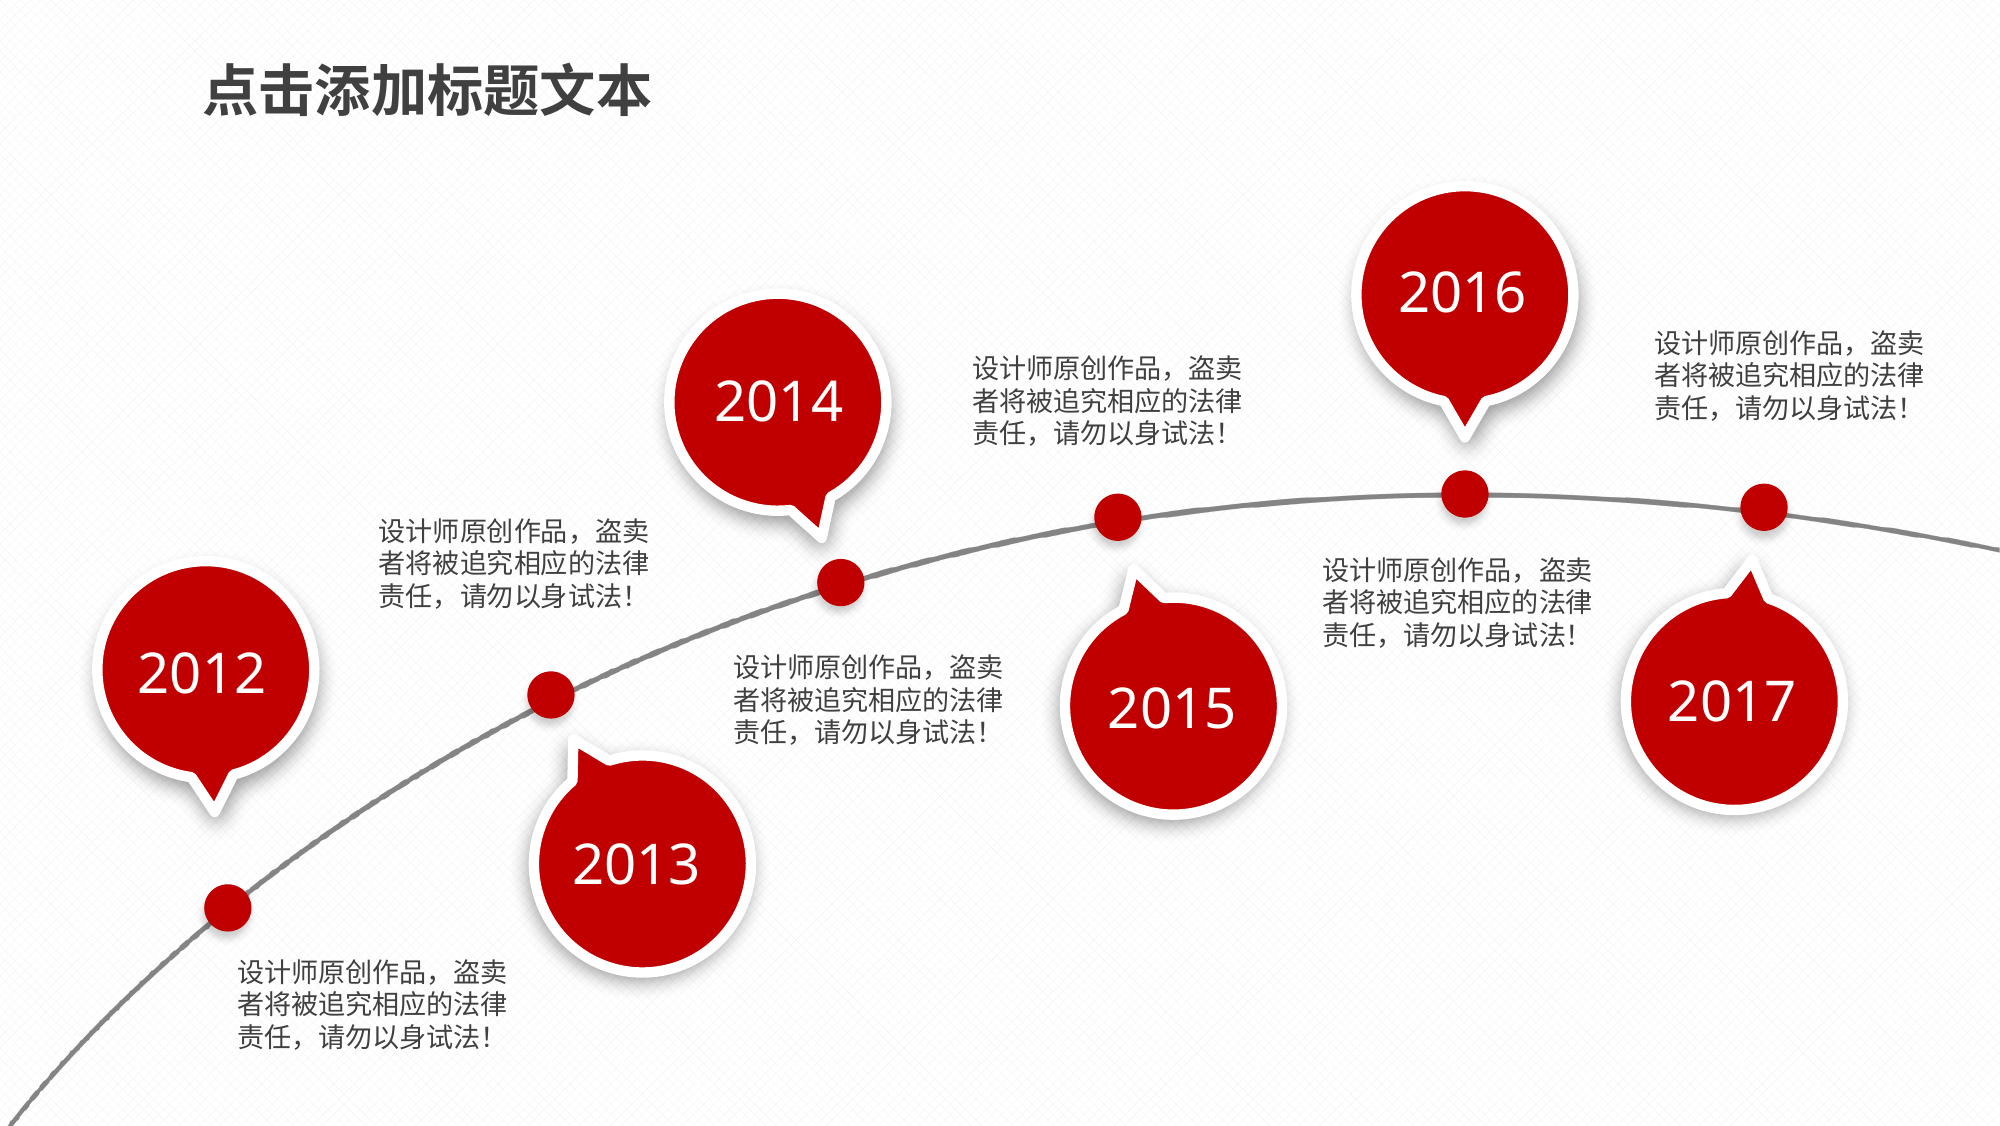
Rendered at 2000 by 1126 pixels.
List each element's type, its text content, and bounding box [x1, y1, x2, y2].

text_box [1627, 558, 1846, 811]
text_box 点击添加标题文本 [182, 45, 673, 133]
picture [0, 445, 2000, 1126]
text_box 设计师原创作品，盗卖者将被追究相应的法律责任，请勿以身试法！ [1634, 316, 1945, 434]
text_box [98, 560, 316, 813]
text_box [1059, 563, 1278, 816]
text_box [674, 292, 892, 545]
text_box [525, 723, 743, 975]
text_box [1356, 185, 1574, 438]
text_box 设计师原创作品，盗卖者将被追究相应的法律责任，请勿以身试法！ [952, 341, 1264, 442]
